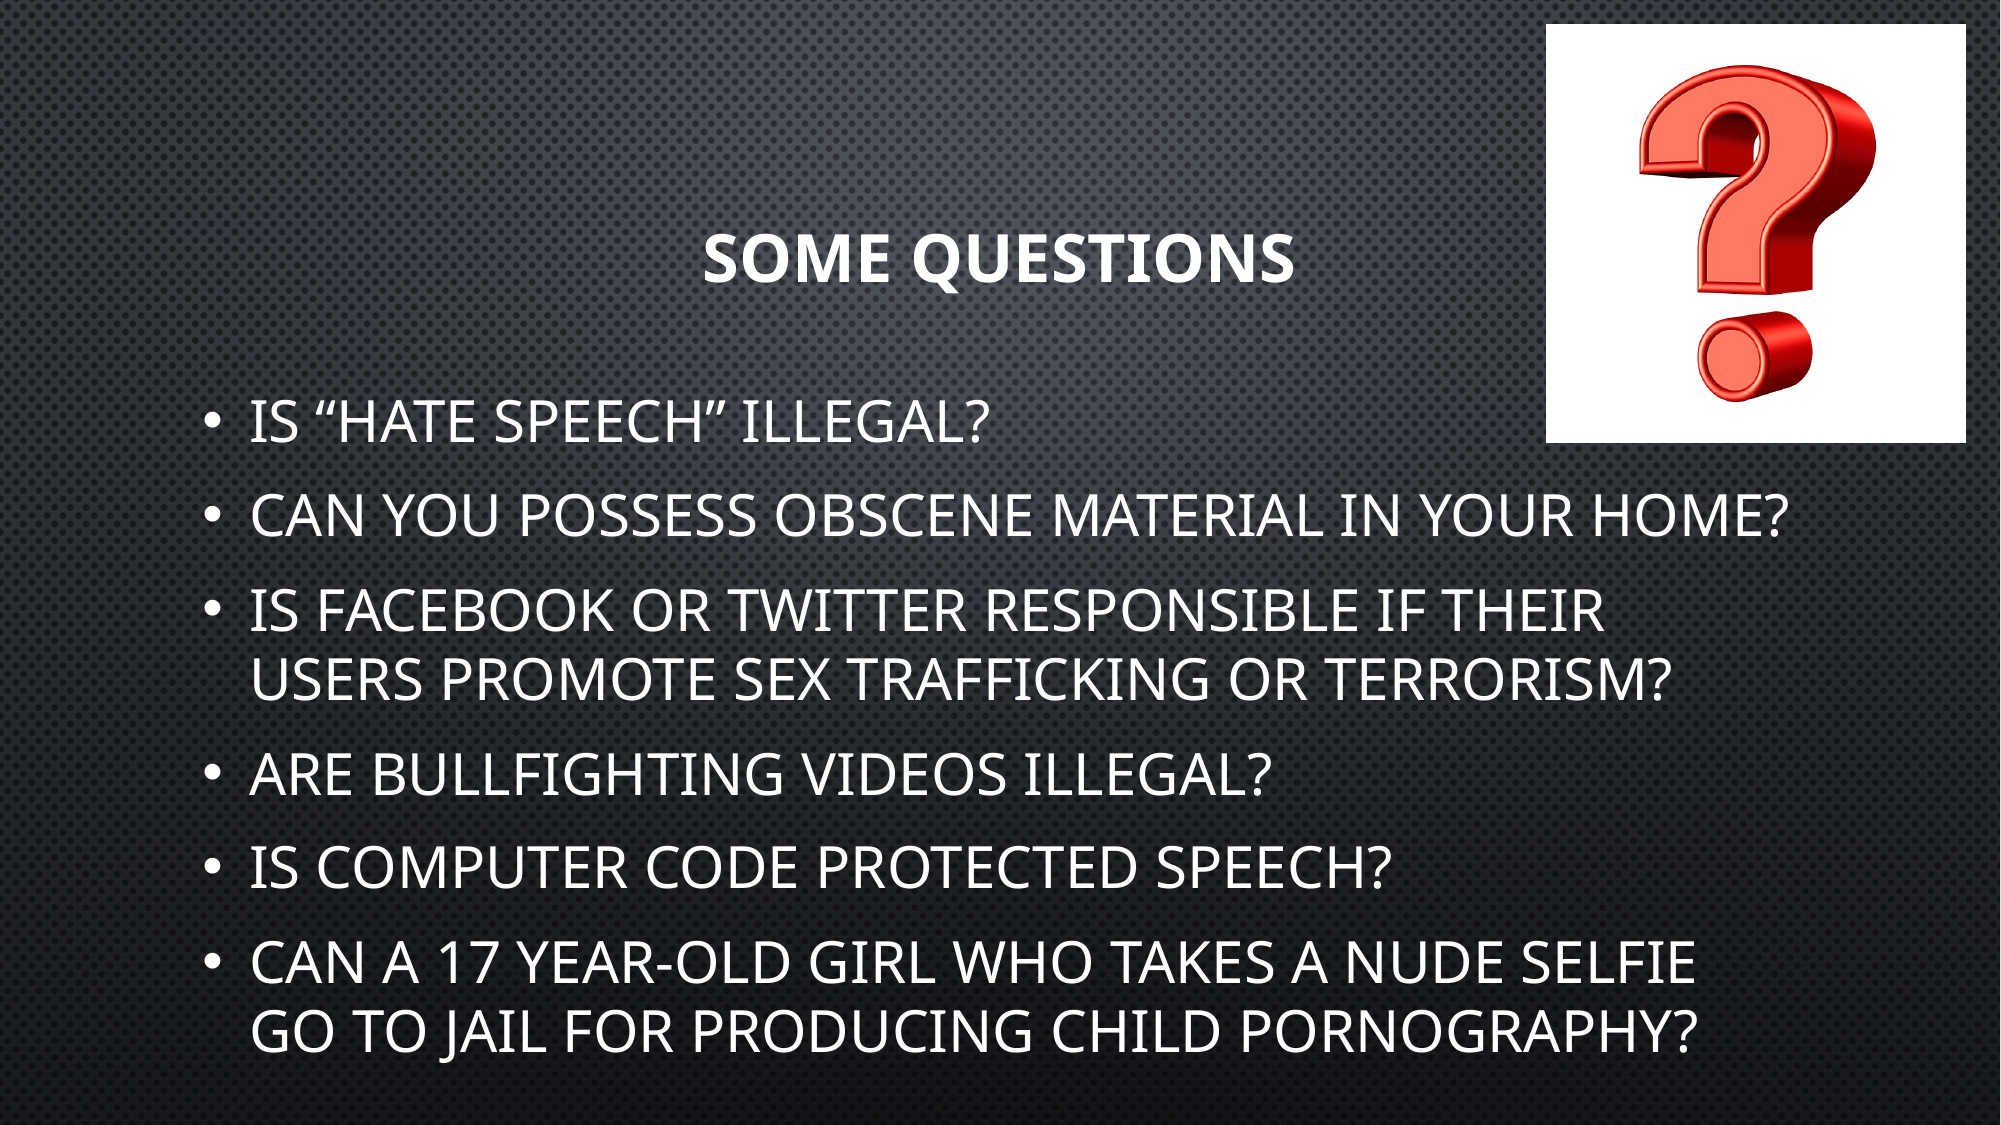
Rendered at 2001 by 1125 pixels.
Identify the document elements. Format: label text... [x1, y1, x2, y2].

list Is “hate speech” illegal? Can you possess obscene material in your home? Is Facebook or Twitter responsible if their users promote sex trafficking or terrorism? Are bullfighting videos illegal? Is computer code protected speech? Can a 17 year-old girl who takes a nude selfie go to jail for producing child pornography? [187, 355, 1813, 1094]
picture [1546, 24, 1966, 443]
title Some questions [187, 99, 1546, 355]
